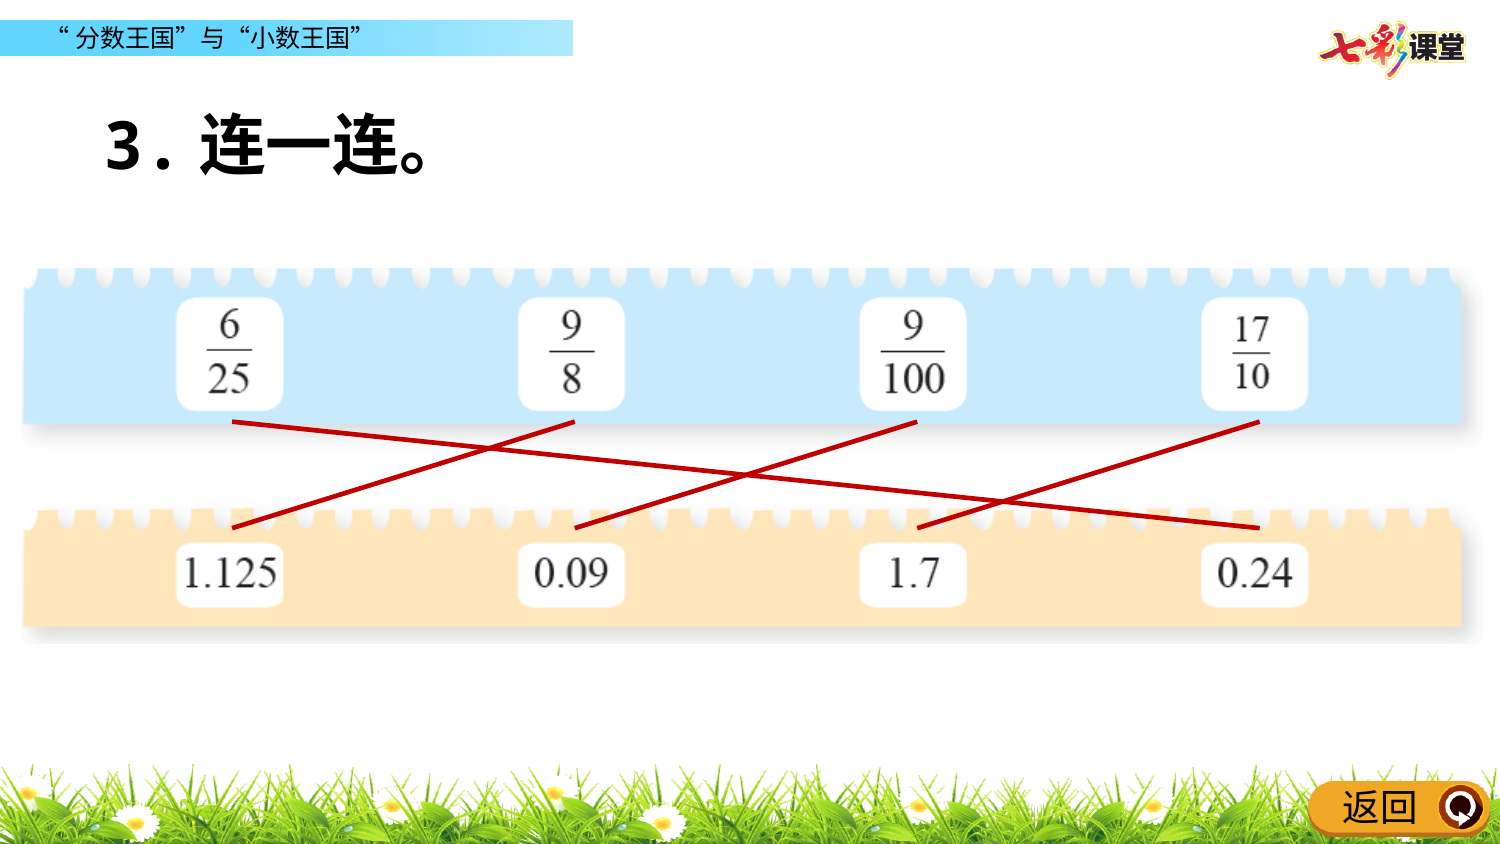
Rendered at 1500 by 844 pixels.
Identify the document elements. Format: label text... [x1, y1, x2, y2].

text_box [574, 421, 915, 529]
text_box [916, 421, 1260, 529]
picture [1316, 20, 1468, 80]
text_box 3.连一连。 [88, 55, 717, 191]
picture [21, 267, 1483, 644]
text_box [231, 421, 573, 529]
picture [0, 764, 1500, 844]
